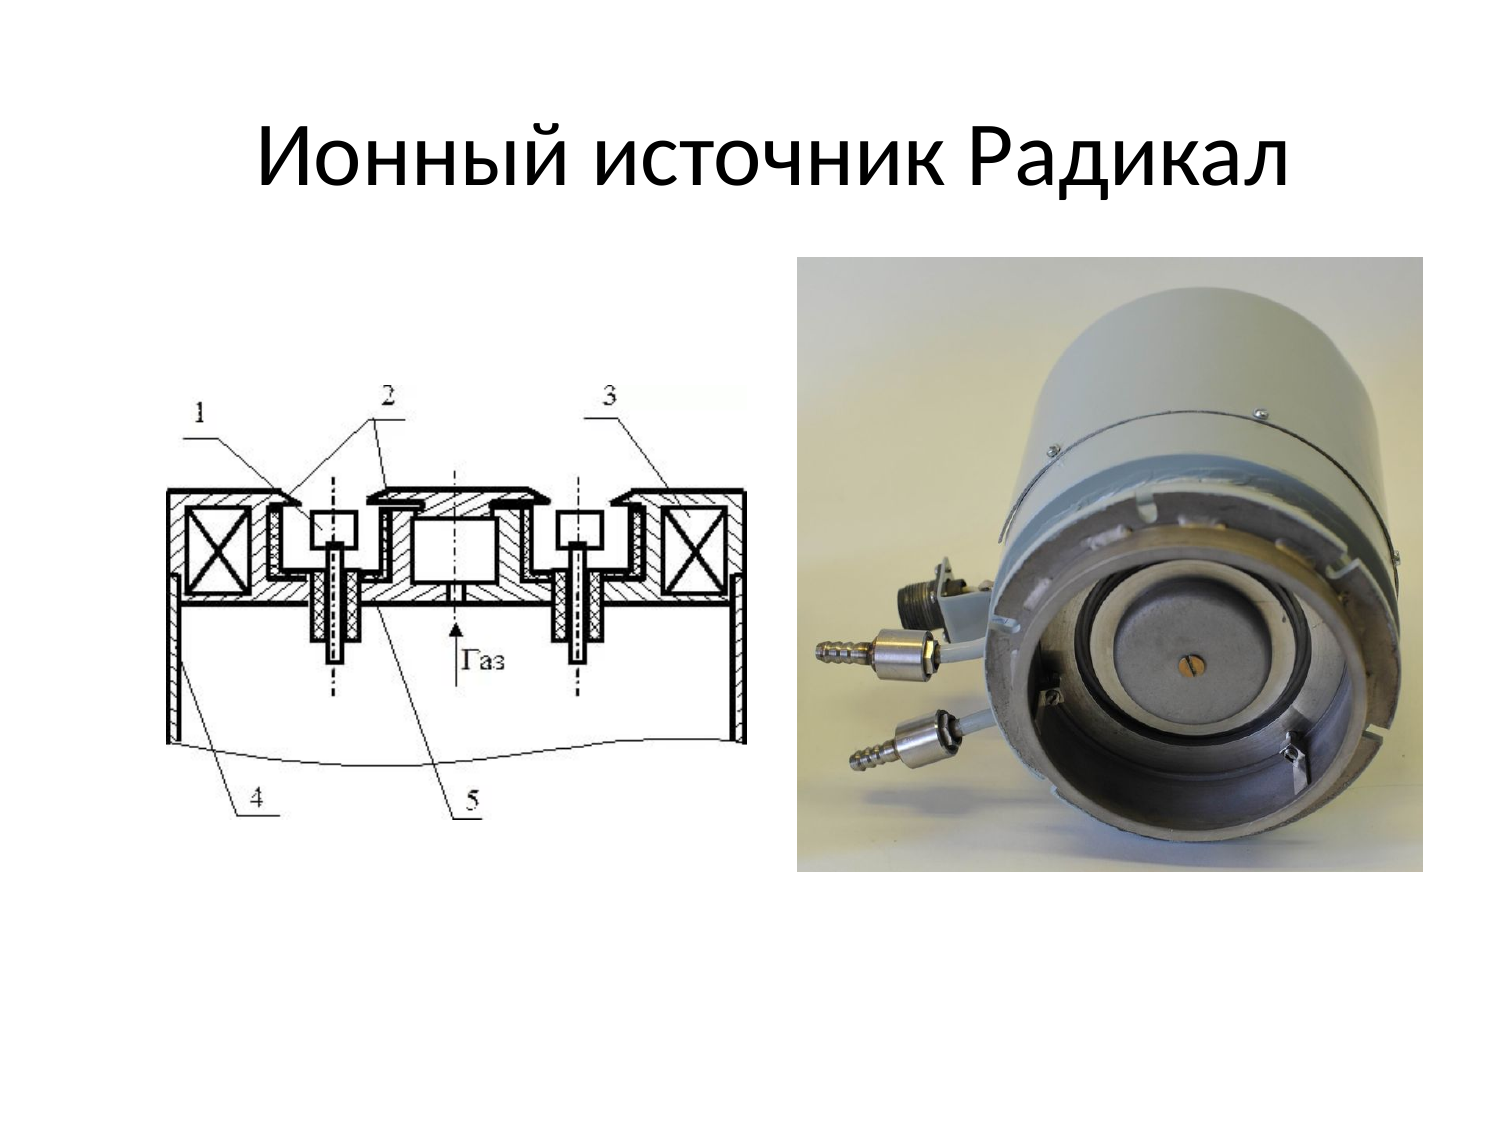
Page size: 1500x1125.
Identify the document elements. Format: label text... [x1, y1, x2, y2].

title Ионный источник Радикал [183, 78, 1364, 221]
picture [796, 257, 1423, 873]
picture [166, 385, 747, 820]
